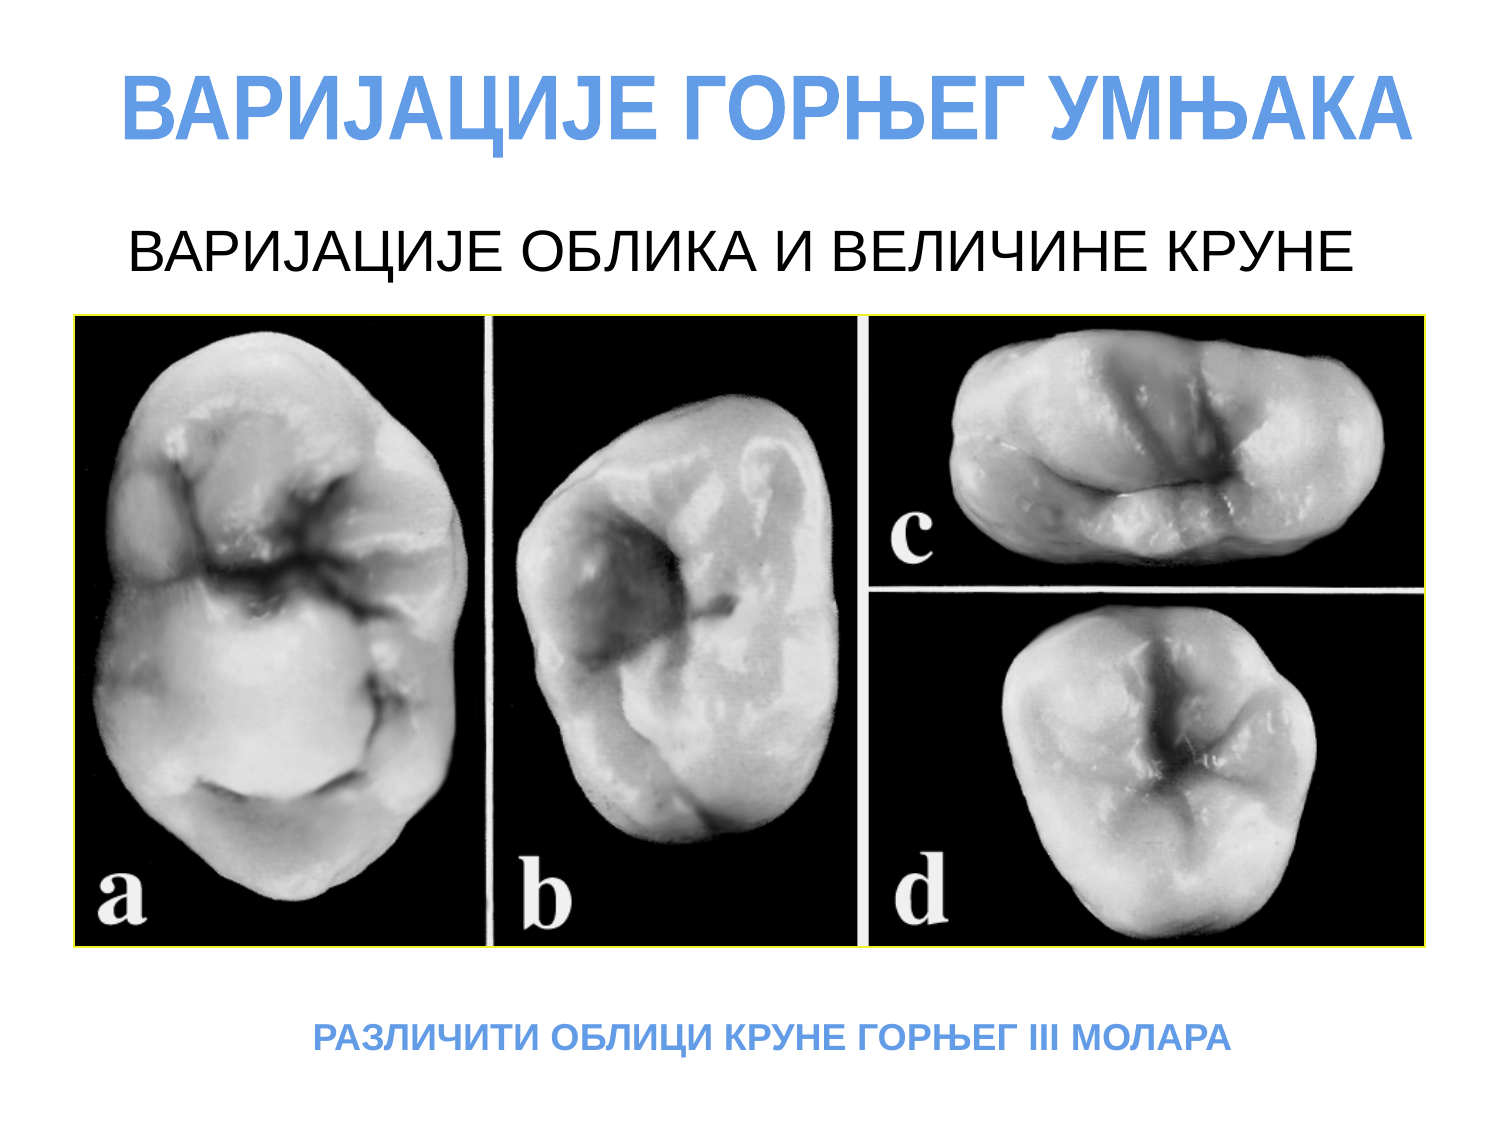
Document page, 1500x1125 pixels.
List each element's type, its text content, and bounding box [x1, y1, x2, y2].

title ВАРИЈАЦИЈЕ ОБЛИКА И ВЕЛИЧИНЕ КРУНЕ [49, 199, 1401, 296]
text_box РАЗЛИЧИТИ ОБЛИЦИ КРУНЕ ГОРЊЕГ III МОЛАРА [297, 1005, 1248, 1066]
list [74, 315, 1425, 947]
